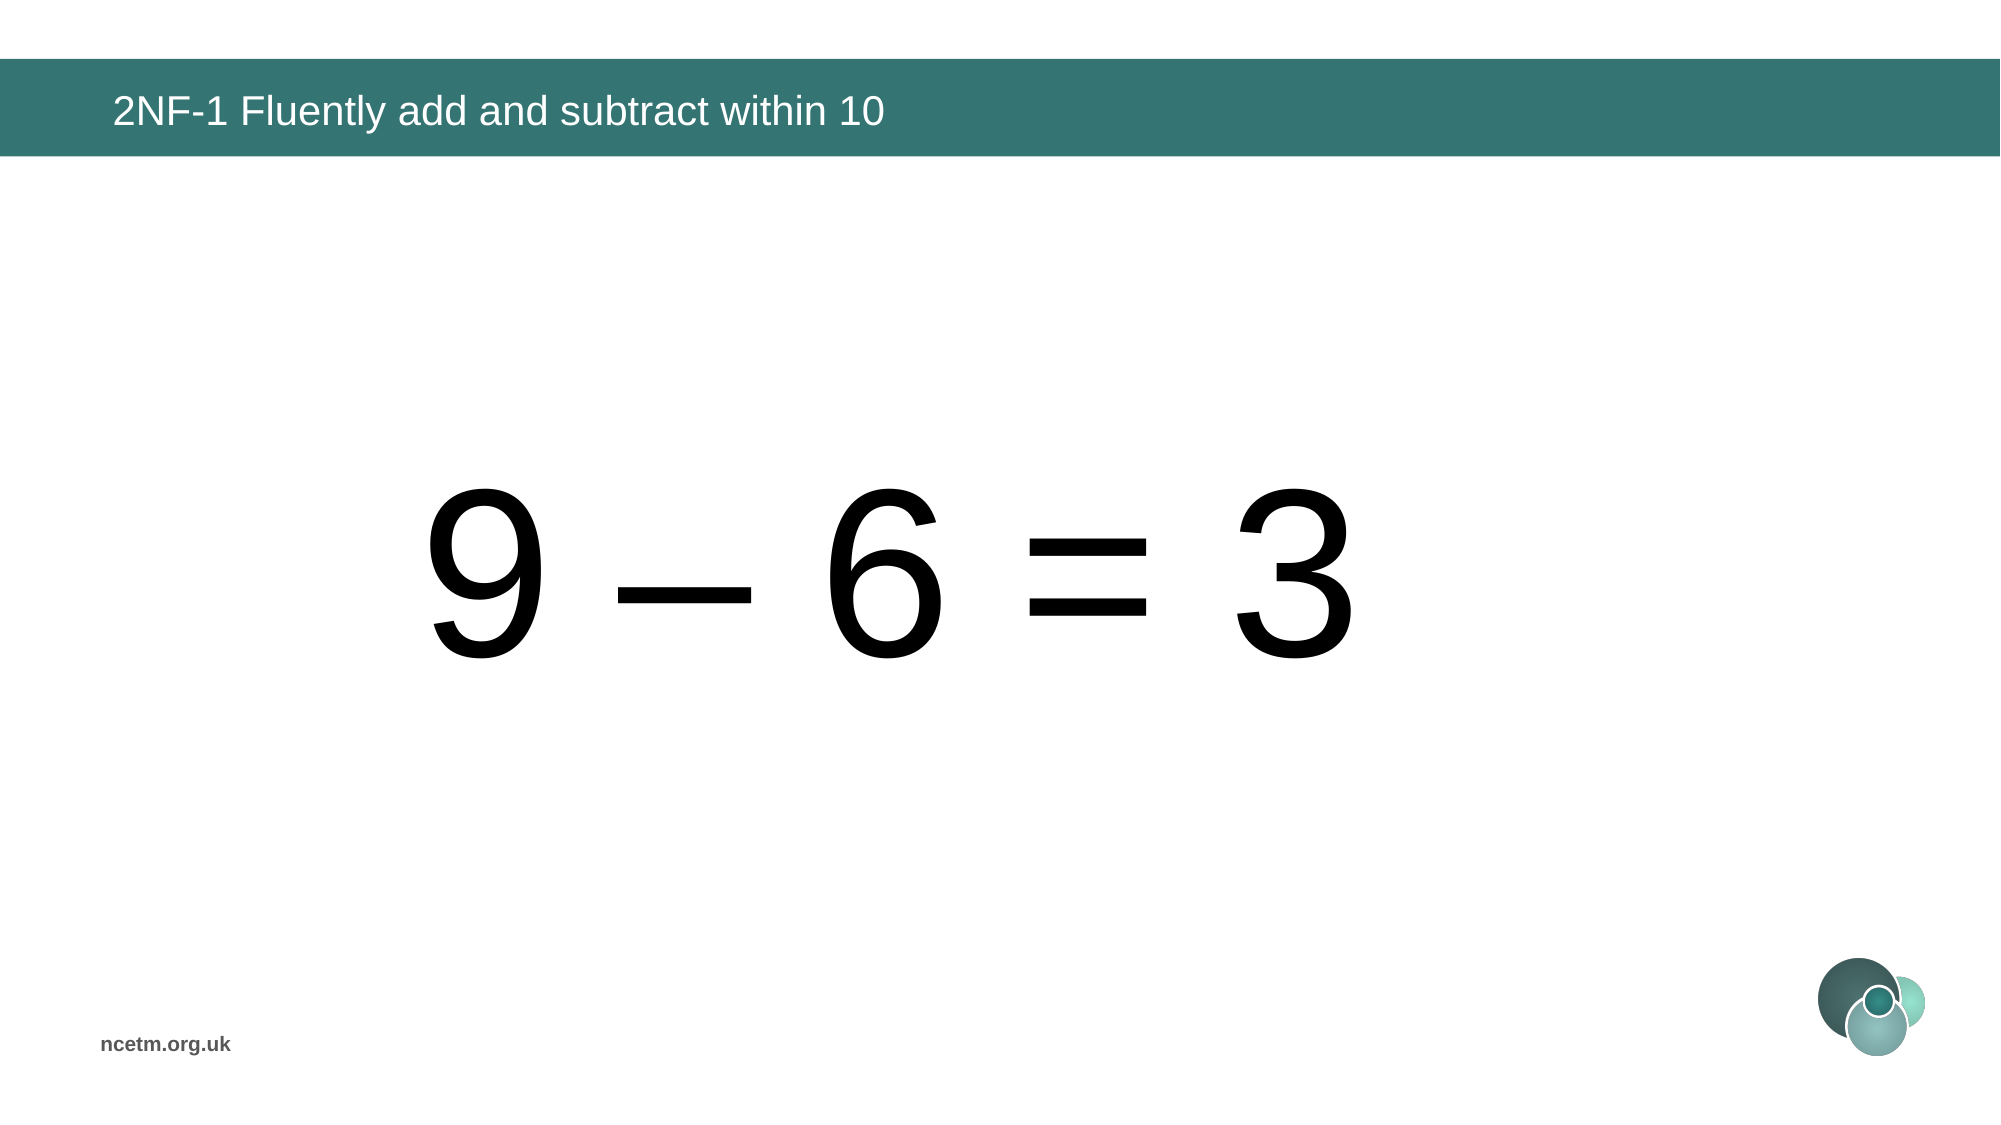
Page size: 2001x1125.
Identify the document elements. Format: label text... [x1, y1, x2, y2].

text_box 3 [1213, 409, 1377, 712]
picture [1818, 958, 1925, 1056]
text_box 9 – 6 = [404, 409, 1213, 712]
title 2NF-1 Fluently add and subtract within 10 [97, 76, 1945, 147]
